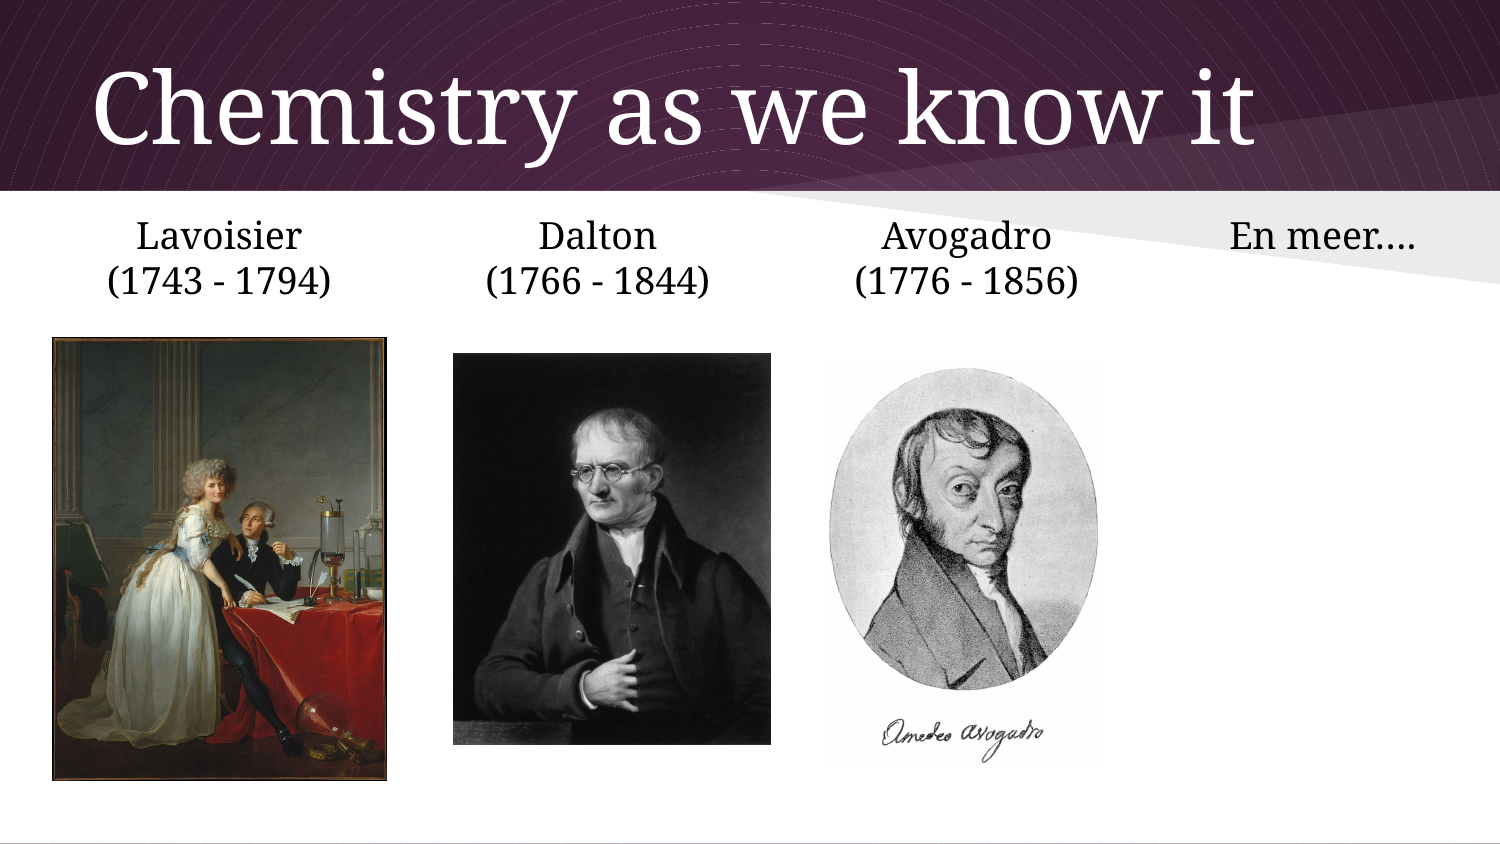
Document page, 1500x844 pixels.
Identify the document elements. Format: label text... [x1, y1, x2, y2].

list Dalton (1766 - 1844) [413, 196, 783, 808]
list Lavoisier (1743 - 1794) [24, 196, 413, 808]
list En meer…. [1164, 196, 1482, 808]
list Avogadro (1776 - 1856) [808, 196, 1126, 808]
picture [453, 353, 771, 745]
picture [823, 363, 1103, 769]
picture [51, 337, 388, 781]
title Chemistry as we know it [75, 33, 1425, 175]
